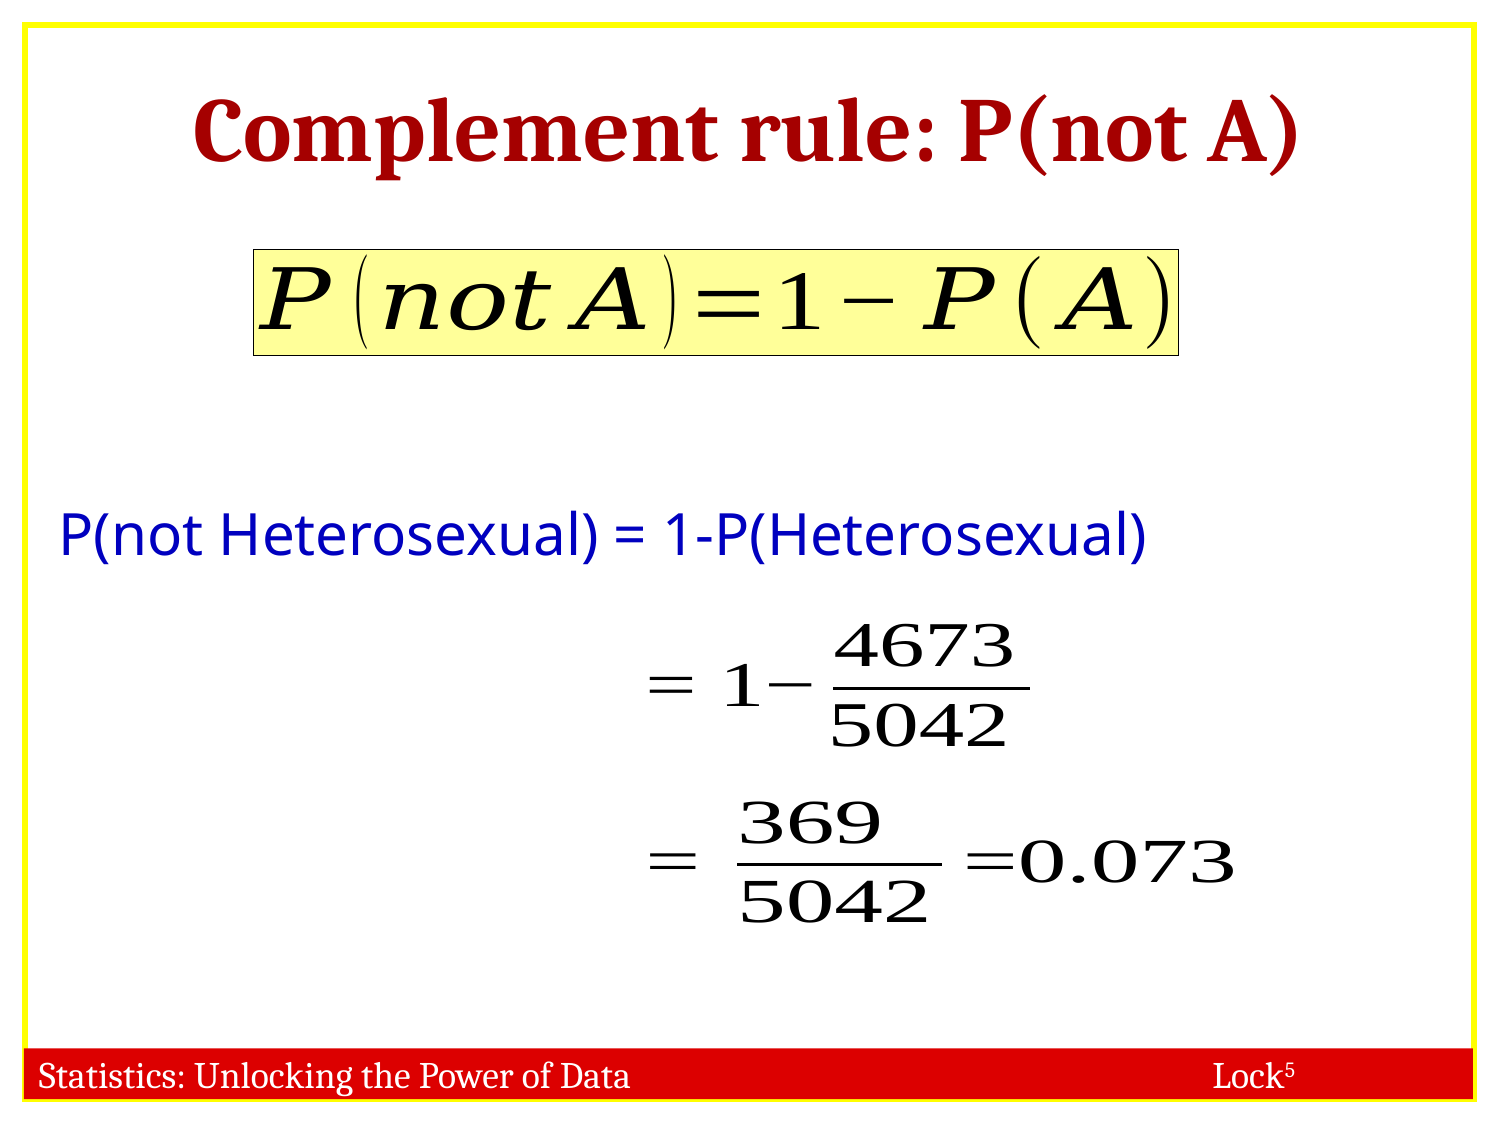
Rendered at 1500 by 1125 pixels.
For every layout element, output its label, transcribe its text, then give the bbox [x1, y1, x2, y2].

text_box P(not Heterosexual) = 1-P(Heterosexual) [43, 489, 1457, 575]
text_box Complement rule: P(not A) [81, 62, 1419, 263]
